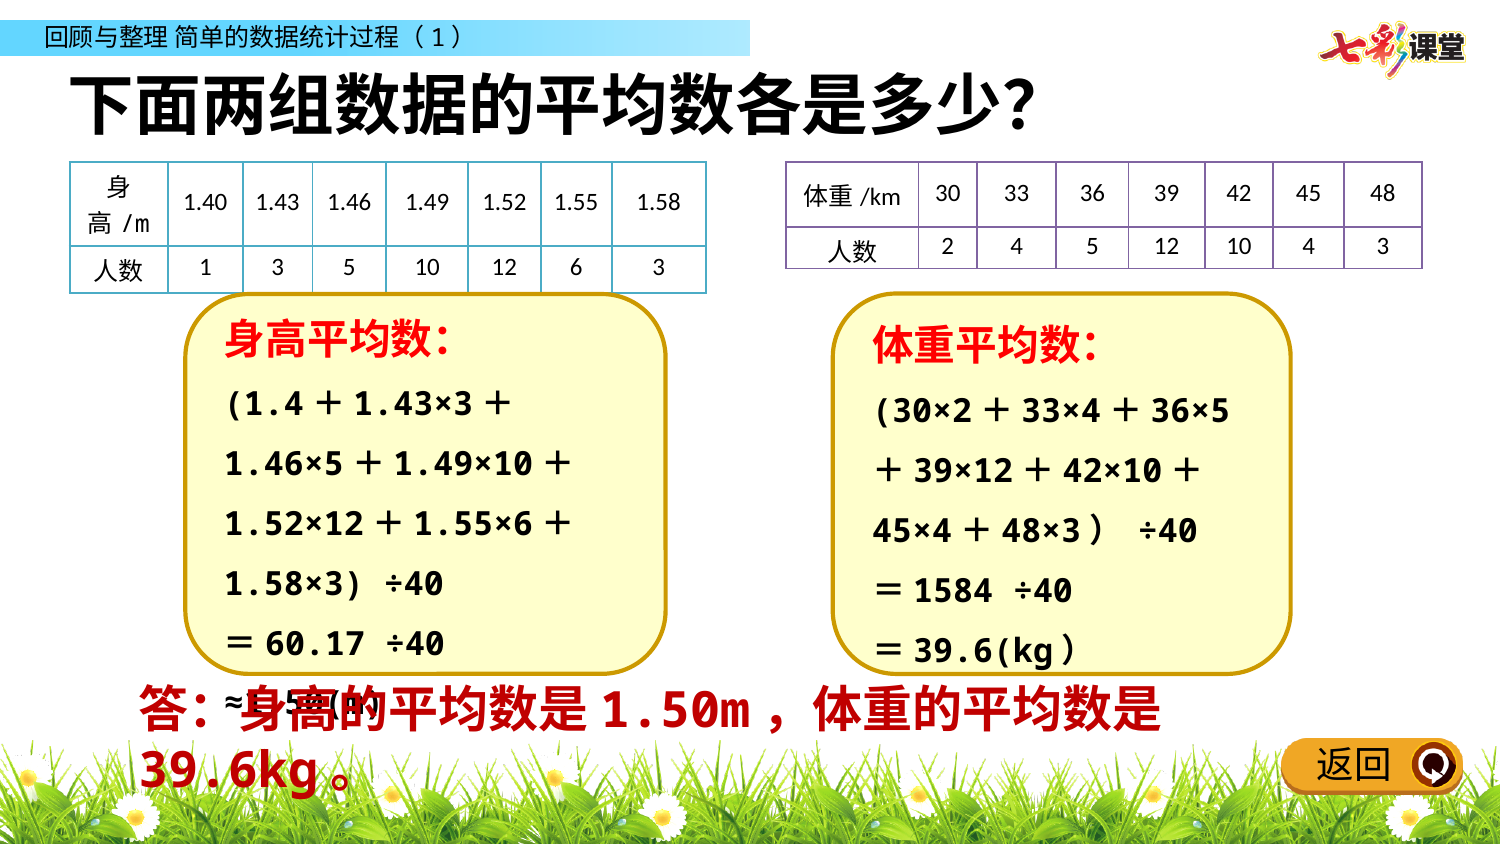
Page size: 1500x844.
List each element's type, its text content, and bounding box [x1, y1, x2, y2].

table_header 1.52 [469, 163, 540, 245]
table_header 45 [1274, 163, 1343, 226]
table_cell 5 [313, 247, 385, 278]
table_header 33 [978, 163, 1055, 226]
table_header 48 [1345, 163, 1421, 226]
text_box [1281, 733, 1464, 795]
table_header 1.43 [244, 163, 312, 245]
table_cell 12 [1129, 228, 1204, 268]
table_cell 3 [1345, 228, 1421, 268]
table_cell 12 [469, 247, 540, 278]
table_cell 4 [1274, 228, 1343, 268]
text_box 答：身高的平均数是1.50m，体重的平均数是39.6kg。 [123, 669, 1294, 805]
table_header 30 [919, 163, 976, 226]
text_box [185, 279, 666, 675]
table_header 36 [1057, 163, 1128, 226]
table_header 1.46 [313, 163, 385, 245]
table_cell 2 [919, 228, 976, 268]
table_cell 人数 [787, 228, 918, 268]
table_cell 人数 [71, 247, 167, 292]
table_header 1.55 [542, 163, 611, 245]
table_header 1.49 [387, 163, 467, 245]
table_cell 5 [1057, 228, 1128, 268]
table_header 39 [1129, 163, 1204, 226]
table_cell 3 [244, 247, 312, 278]
table_cell 10 [387, 247, 467, 278]
table_cell 6 [542, 247, 611, 278]
text_box 下面两组数据的平均数各是多少？ [53, 55, 1097, 151]
table_cell 10 [1206, 228, 1272, 268]
picture [1316, 20, 1468, 80]
table_header 1.40 [169, 163, 242, 245]
table_cell 4 [978, 228, 1055, 268]
picture [0, 740, 1500, 844]
table_header 体重/km [787, 163, 918, 226]
table_cell 1 [169, 247, 242, 292]
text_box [832, 286, 1291, 681]
table_header 身高/m [71, 163, 167, 245]
table_header 42 [1206, 163, 1272, 226]
table_header 1.58 [613, 163, 705, 245]
table_cell 3 [613, 247, 705, 292]
